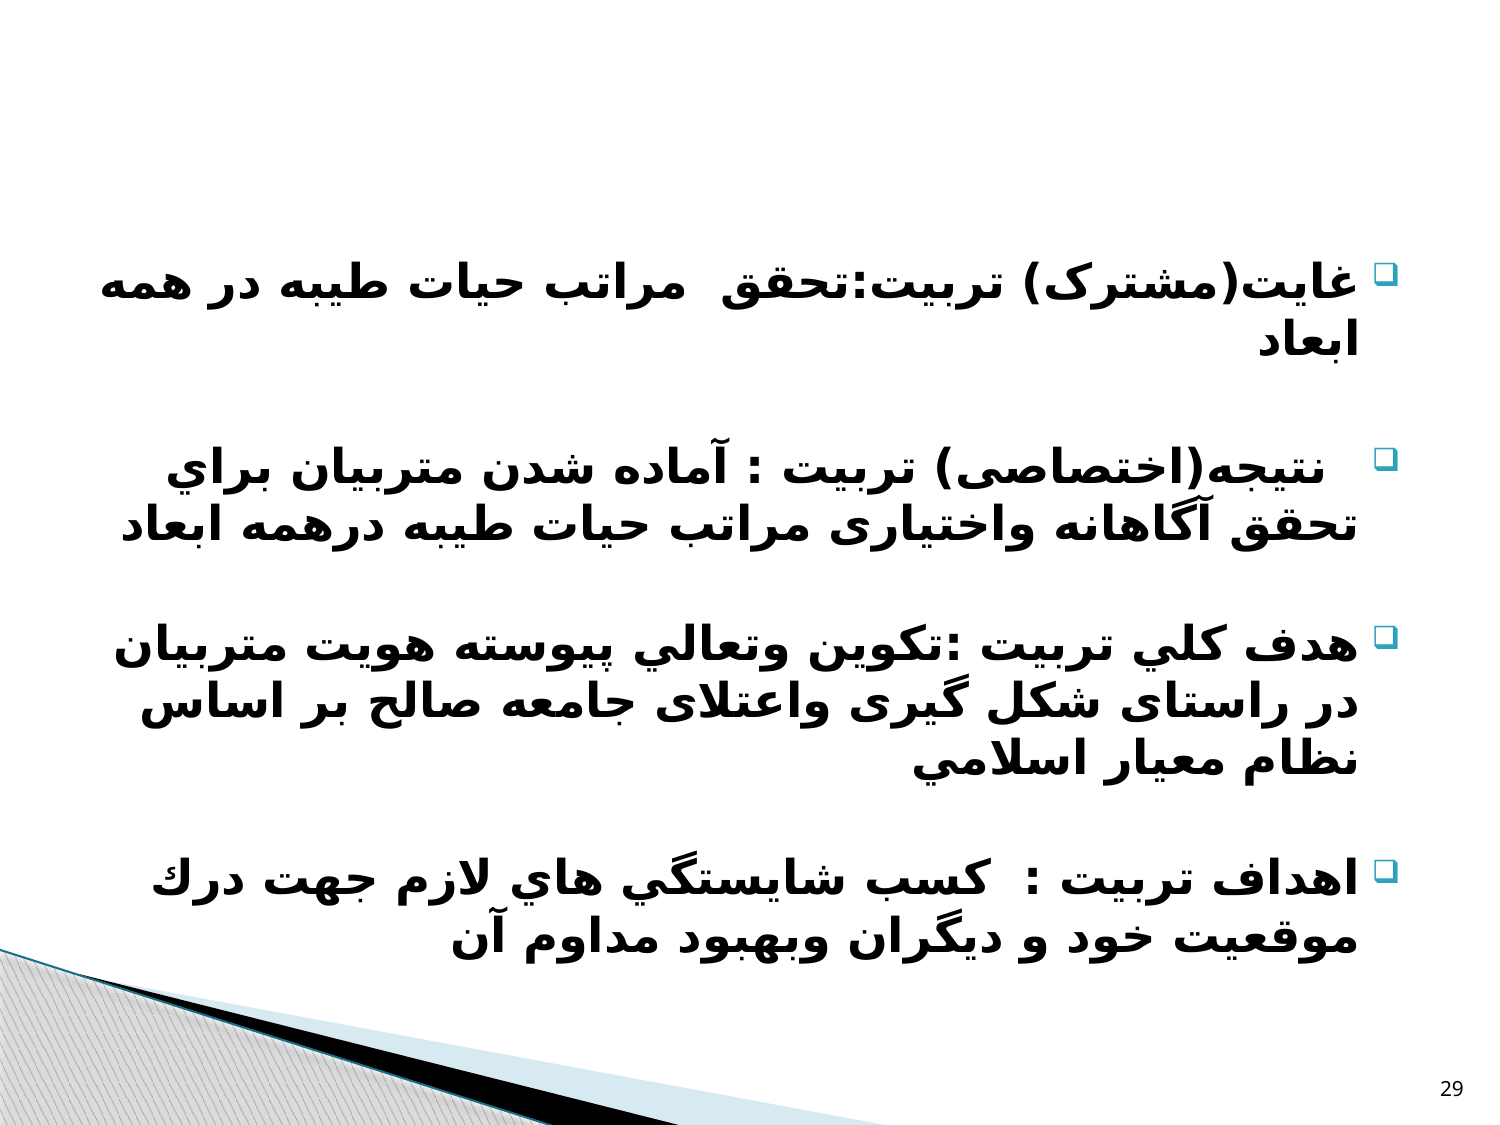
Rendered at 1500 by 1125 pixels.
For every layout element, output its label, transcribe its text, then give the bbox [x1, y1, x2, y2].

slide_number 29 [1418, 1051, 1479, 1112]
list غایت(مشترک) تربيت:تحقق مراتب حيات طيبه در همه ابعاد نتيجه(اختصاصی) تربيت : آماده شدن متربیان براي تحقق آگاهانه واختیاری مراتب حيات طيبه درهمه ابعاد هدف كلي تربيت :تكوين وتعالي پيوسته هويت متربیان در راستای شکل گیری واعتلای جامعه صالح بر اساس نظام معيار اسلامي اهداف تربيت : كسب شايستگي هاي لازم جهت درك موقعيت خود و ديگران وبهبود مداوم آن [75, 243, 1425, 986]
